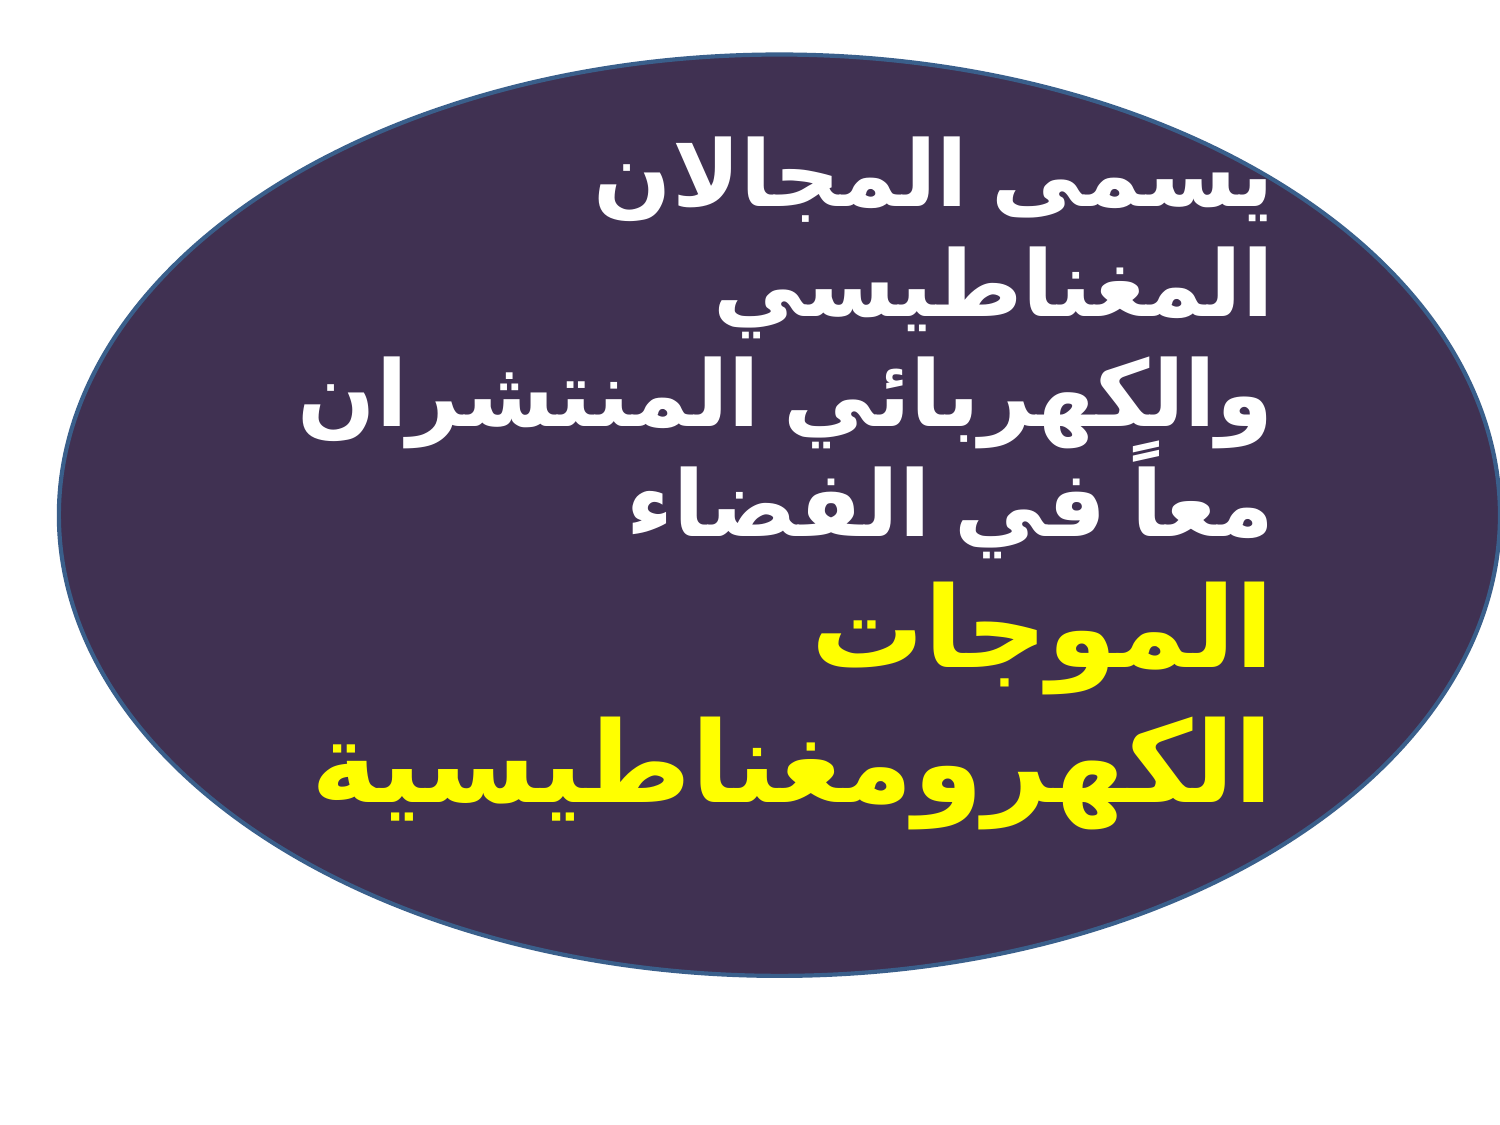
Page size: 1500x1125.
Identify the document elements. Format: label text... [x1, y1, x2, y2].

text_box يسمى المجالان المغناطيسي والكهربائي المنتشران معاً في الفضاء الموجات الكهرومغناطيسية [56, 52, 1500, 978]
